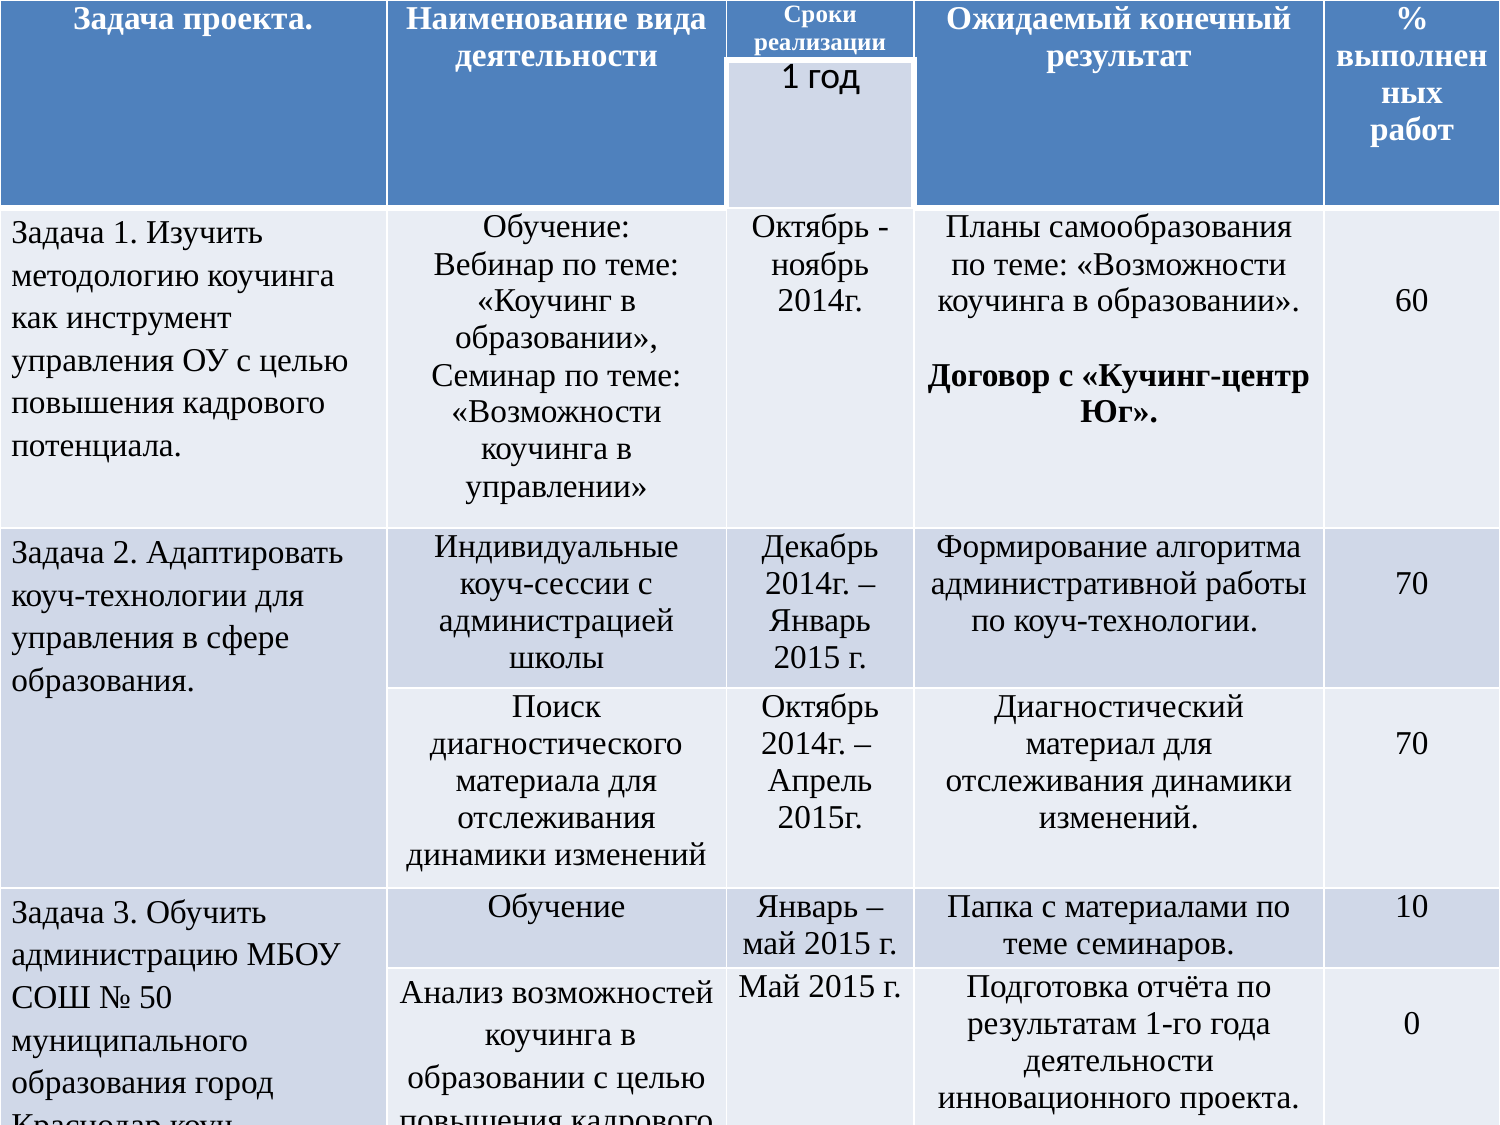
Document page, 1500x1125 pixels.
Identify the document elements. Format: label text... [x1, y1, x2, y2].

table_cell Поиск диагностического материала для отслеживания динамики изменений [388, 689, 726, 887]
table_cell Обучение: Вебинар по теме: «Коучинг в образовании», Семинар по теме: «Возможности коучинга в управлении» [388, 211, 726, 527]
table_cell Январь – май 2015 г. [727, 889, 913, 967]
table_cell Май 2015 г. [727, 969, 913, 1125]
table_cell Задача 2. Адаптировать коуч-технологии для управления в сфере образования. [1, 529, 386, 887]
table_header % выполненных работ [1325, 1, 1499, 205]
table_cell Анализ возможностей коучинга в образовании с целью повышения кадрового потенциала. [388, 969, 726, 1125]
table_cell Декабрь 2014г. – Январь 2015 г. [727, 529, 913, 687]
table_header Наименование вида деятельности [388, 1, 726, 205]
table_cell Индивидуальные коуч-сессии с администрацией школы [388, 529, 726, 687]
table_cell Планы самообразования по теме: «Возможности коучинга в образовании». Договор с «Кучинг-центр Юг». [915, 211, 1323, 527]
table_cell Формирование алгоритма административной работы по коуч-технологии. [915, 529, 1323, 687]
table_header Ожидаемый конечный результат [915, 1, 1323, 205]
table_cell 70 [1325, 689, 1499, 887]
table_cell 0 [1325, 969, 1499, 1125]
table_cell 1 год [729, 63, 911, 207]
table_header Сроки реализации [727, 1, 913, 57]
table_cell Папка с материалами по теме семинаров. [915, 889, 1323, 967]
table_header Задача проекта. [1, 1, 386, 205]
table_cell Диагностический материал для отслеживания динамики изменений. [915, 689, 1323, 887]
table_cell 10 [1325, 889, 1499, 967]
table_cell Задача 1. Изучить методологию коучинга как инструмент управления ОУ с целью повышения кадрового потенциала. [1, 211, 386, 527]
table_cell 70 [1325, 529, 1499, 687]
table_cell Обучение [388, 889, 726, 967]
table_cell Подготовка отчёта по результатам 1-го года деятельности инновационного проекта. [915, 969, 1323, 1125]
table_cell 60 [1325, 211, 1499, 527]
table_cell Октябрь 2014г. – Апрель 2015г. [727, 689, 913, 887]
table_cell Задача 3. Обучить администрацию МБОУ СОШ № 50 муниципального образования город Краснодар коуч-инструментам. [1, 889, 386, 1125]
table_cell Октябрь - ноябрь 2014г. [727, 209, 913, 527]
